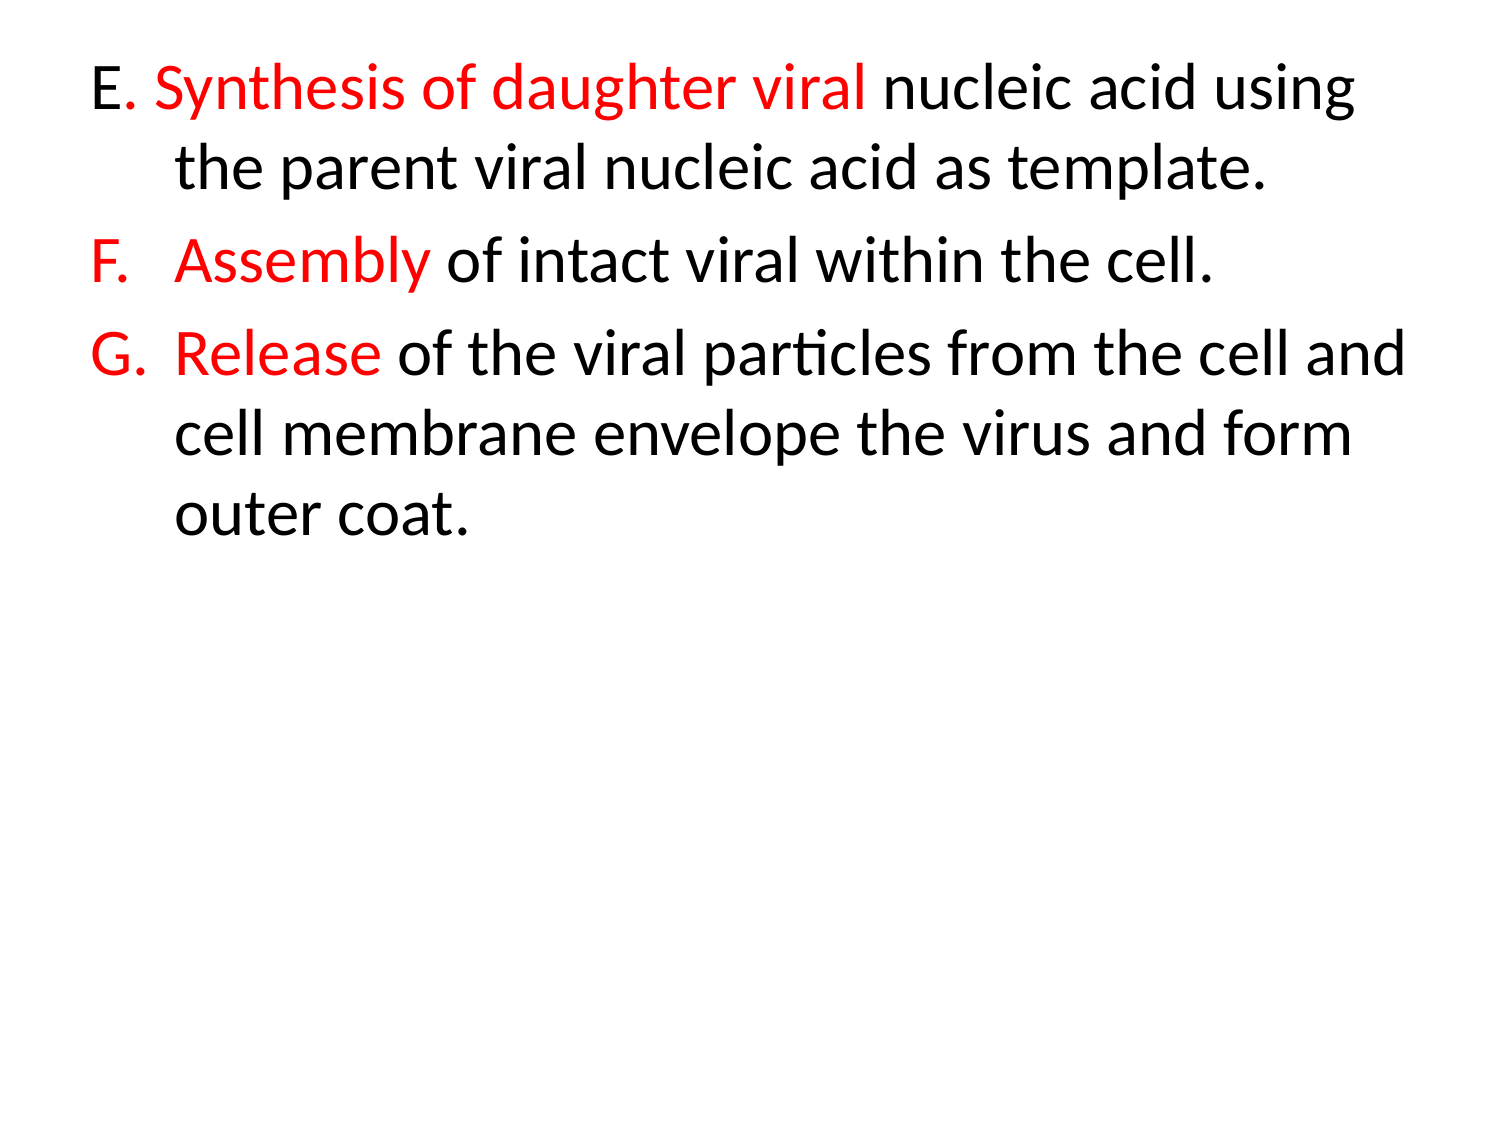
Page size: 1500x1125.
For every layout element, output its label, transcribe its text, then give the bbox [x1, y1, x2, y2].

list E. Synthesis of daughter viral nucleic acid using the parent viral nucleic acid as template. Assembly of intact viral within the cell. Release of the viral particles from the cell and cell membrane envelope the virus and form outer coat. [75, 35, 1425, 1005]
